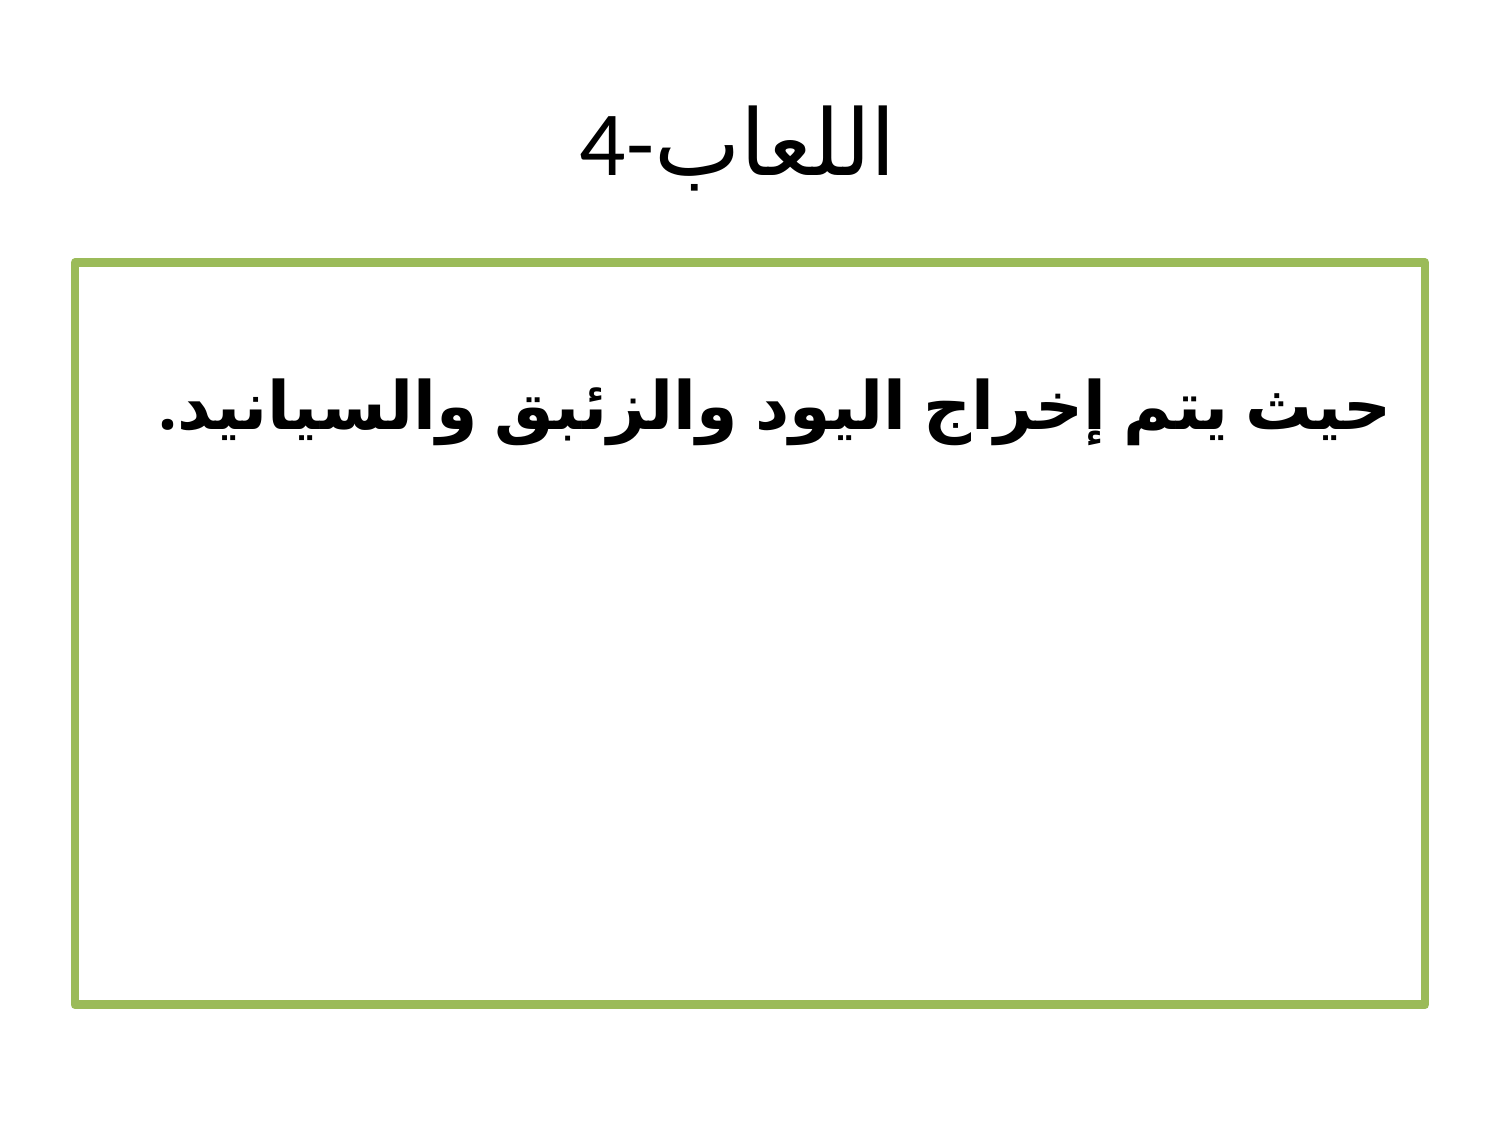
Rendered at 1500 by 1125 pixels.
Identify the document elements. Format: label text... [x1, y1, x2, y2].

list حيث يتم إخراج اليود والزئبق والسيانيد. [75, 262, 1425, 1005]
title 4-اللعاب [75, 45, 1425, 233]
